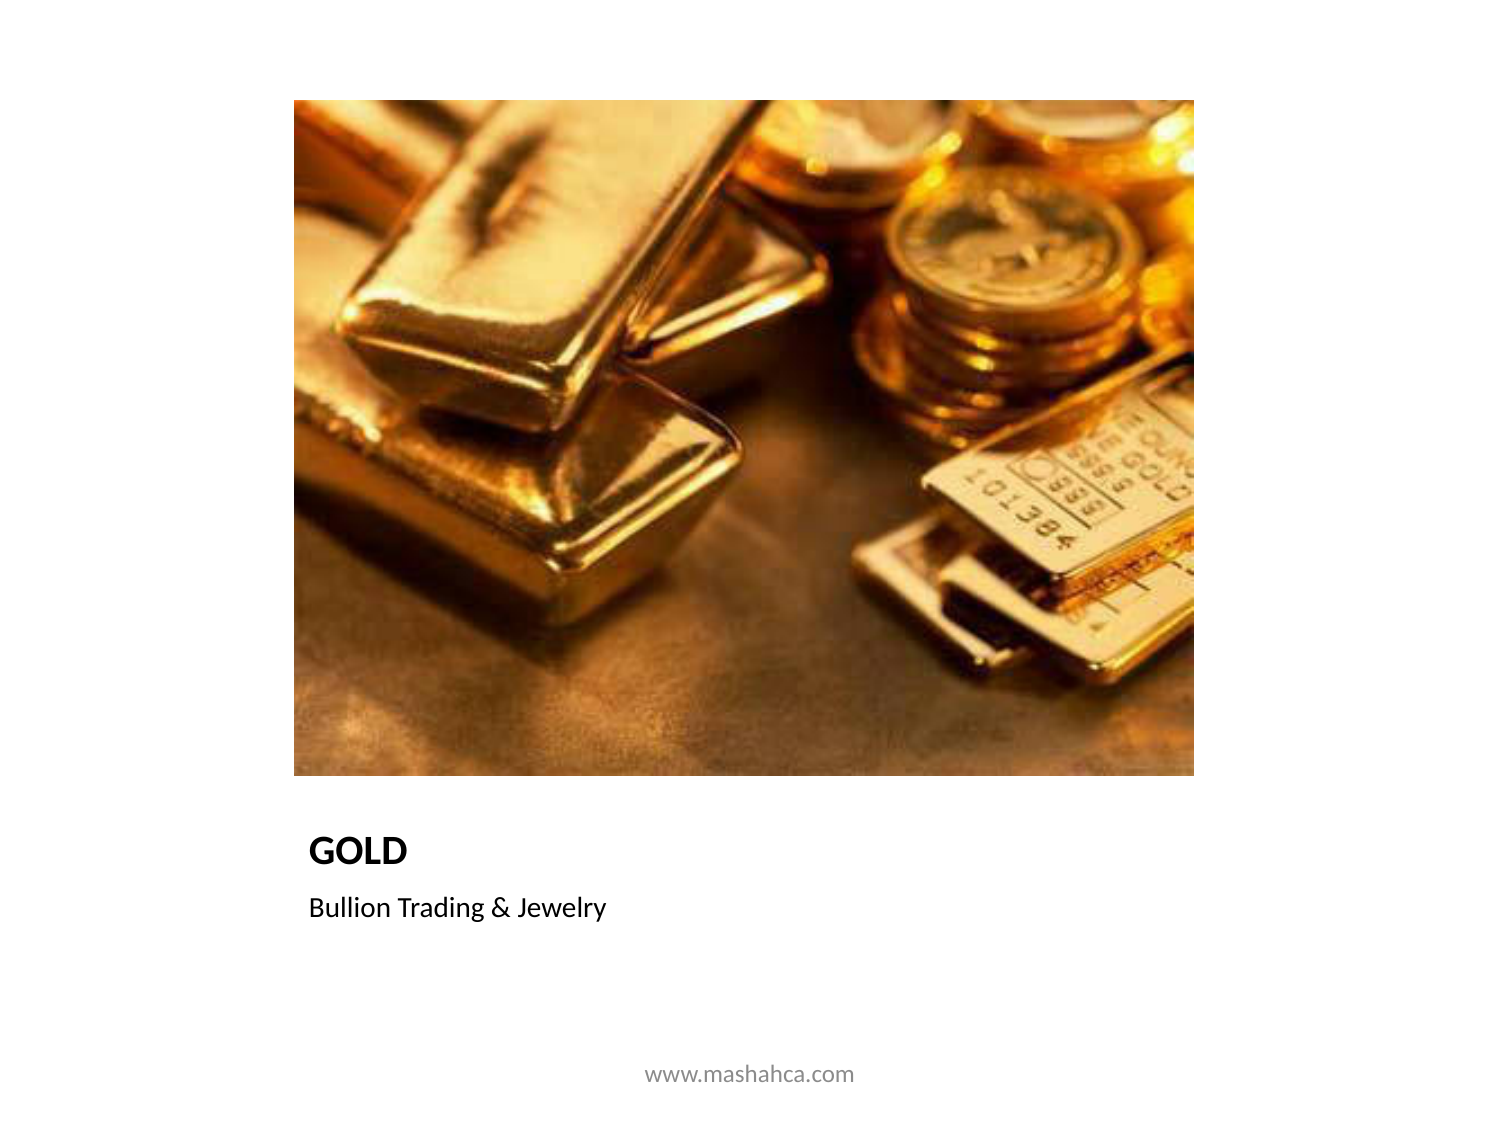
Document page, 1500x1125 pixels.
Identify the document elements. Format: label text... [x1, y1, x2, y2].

title GOLD [294, 787, 1194, 880]
picture [293, 100, 1195, 776]
footer www.mashahca.com [512, 1042, 988, 1103]
list Bullion Trading & Jewelry [294, 880, 1194, 1013]
